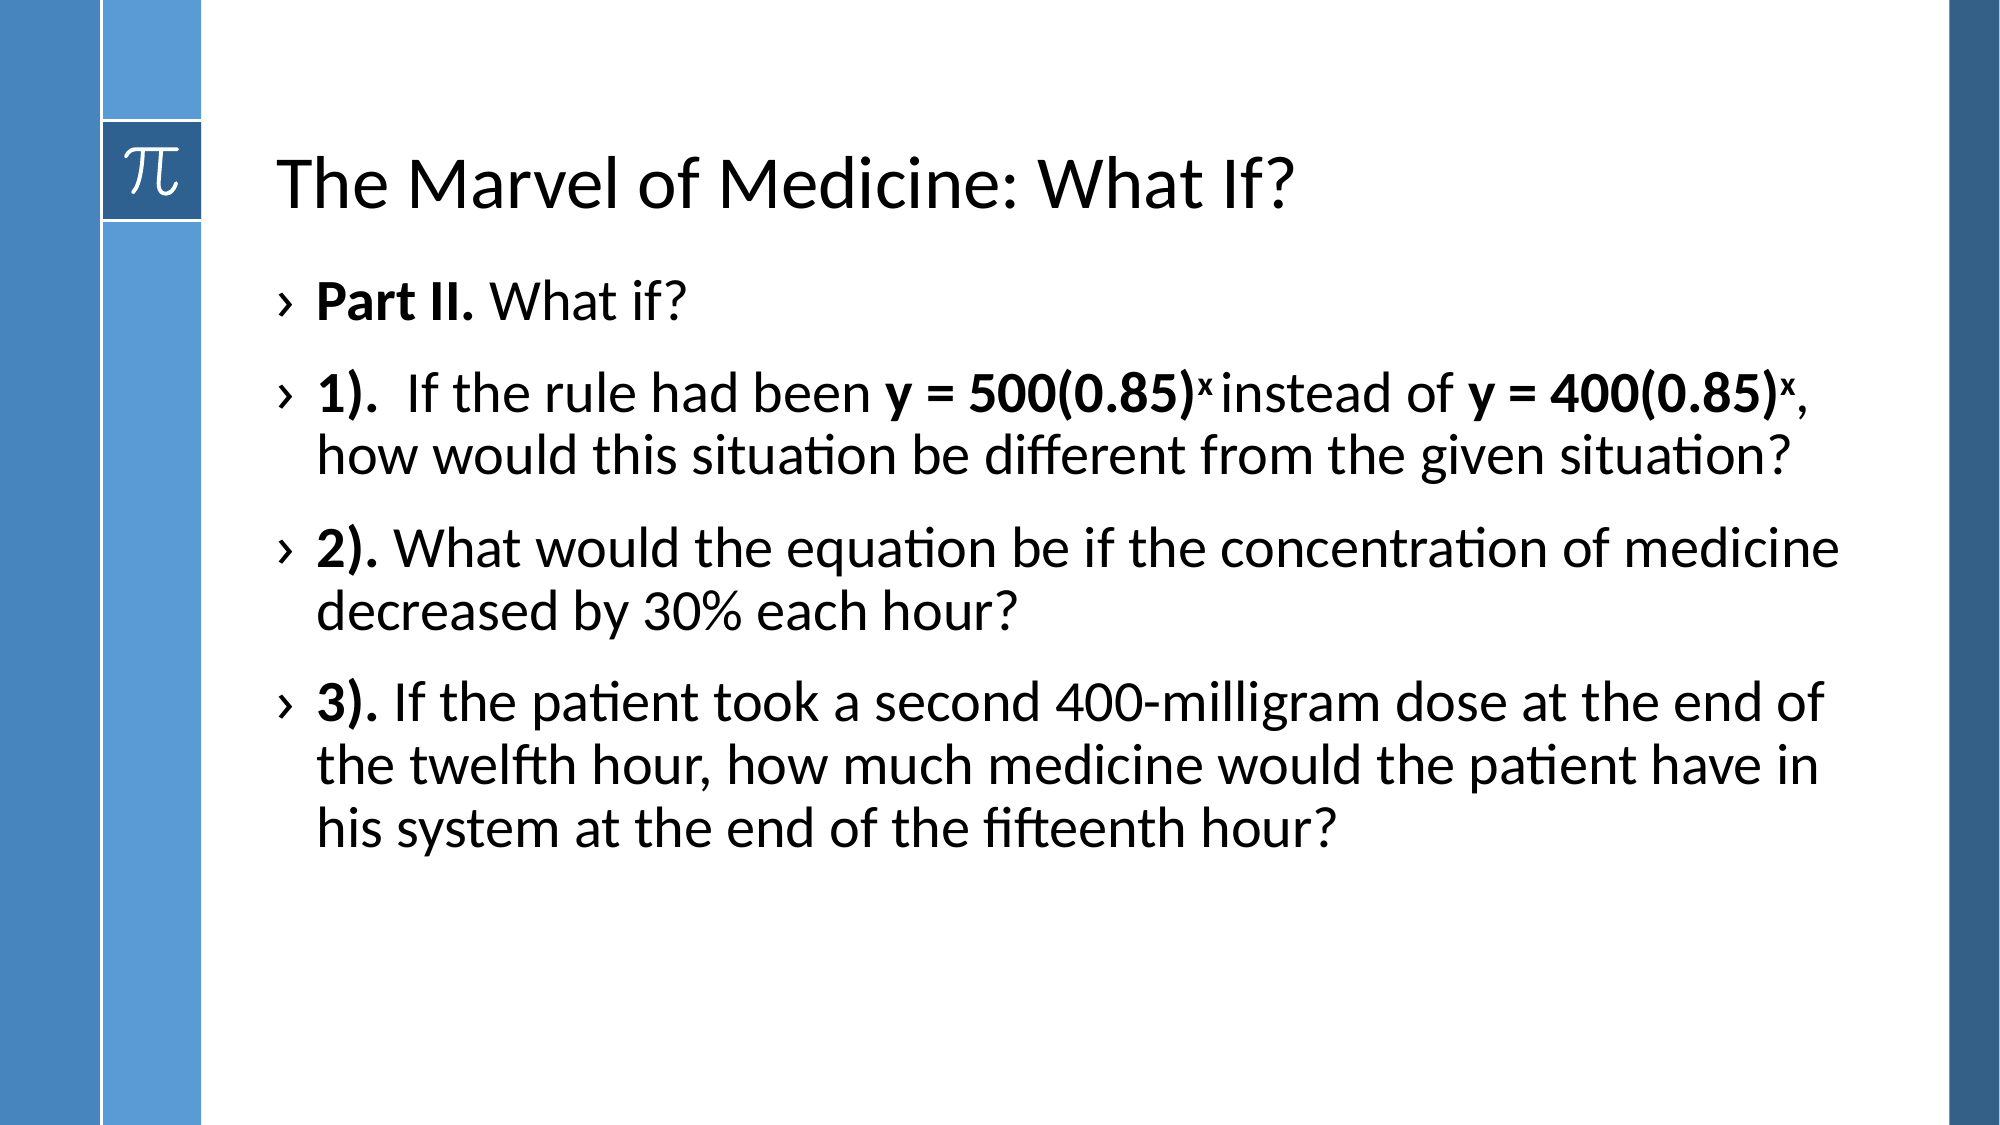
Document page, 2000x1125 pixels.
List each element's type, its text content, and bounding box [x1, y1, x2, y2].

list Part II. What if? 1). If the rule had been y = 500(0.85)x instead of y = 400(0.85)x, how would this situation be different from the given situation? 2). What would the equation be if the concentration of medicine decreased by 30% each hour? 3). If the patient took a second 400-milligram dose at the end of the twelfth hour, how much medicine would the patient have in his system at the end of the fifteenth hour? [261, 262, 1867, 1013]
title The Marvel of Medicine: What If? [261, 29, 1867, 233]
